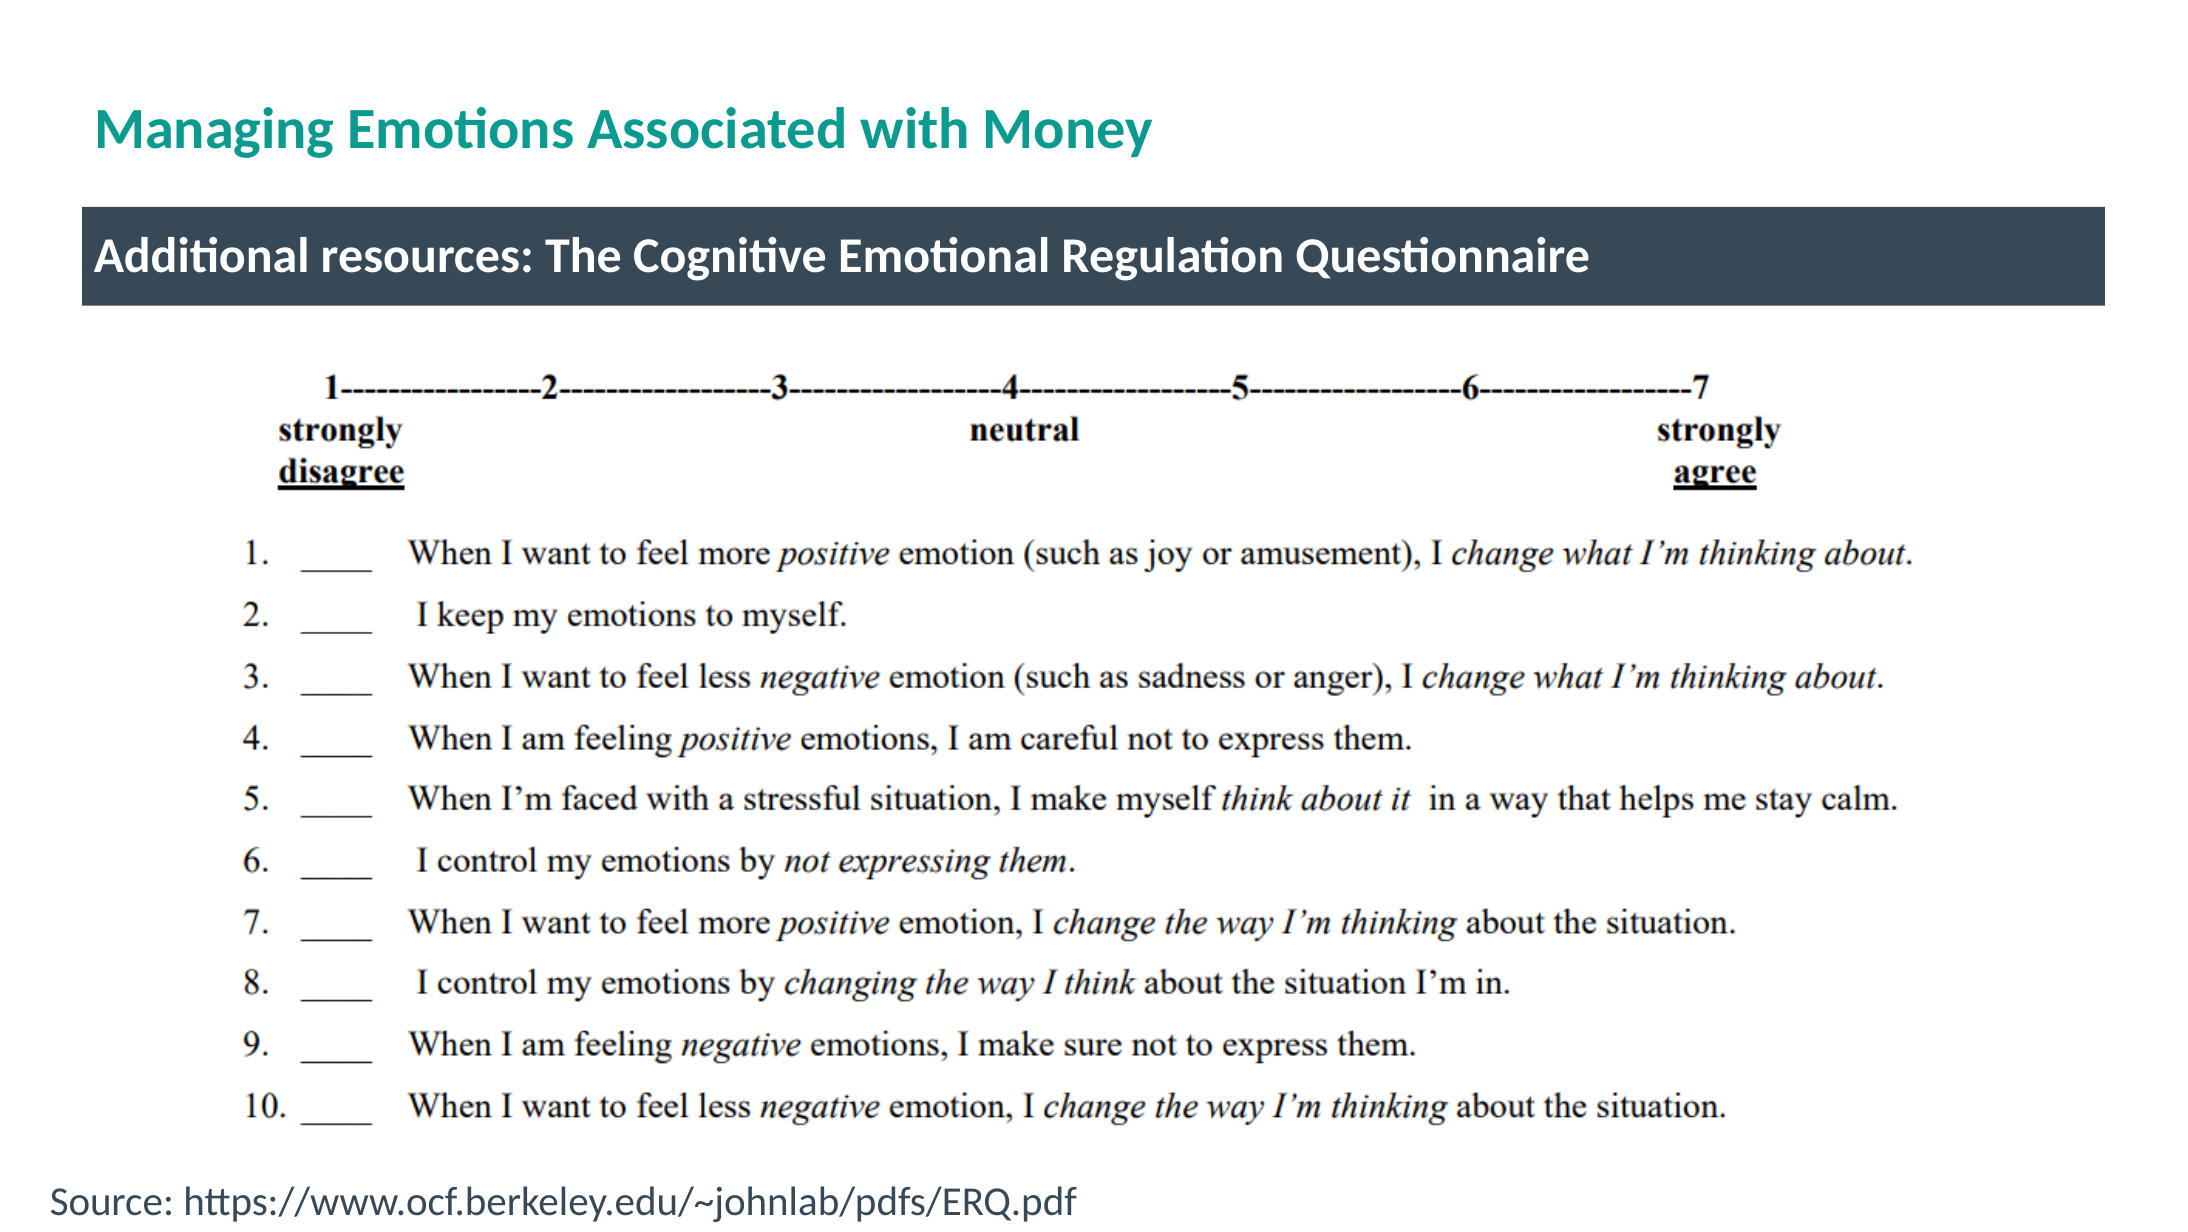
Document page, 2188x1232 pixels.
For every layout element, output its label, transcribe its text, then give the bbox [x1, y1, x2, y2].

list Additional resources: The Cognitive Emotional Regulation Questionnaire [82, 206, 2105, 306]
title Managing Emotions Associated with Money [82, 70, 2106, 189]
text_box Source: https://www.ocf.berkeley.edu/~johnlab/pdfs/ERQ.pdf [25, 1166, 2089, 1231]
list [156, 325, 1958, 1167]
